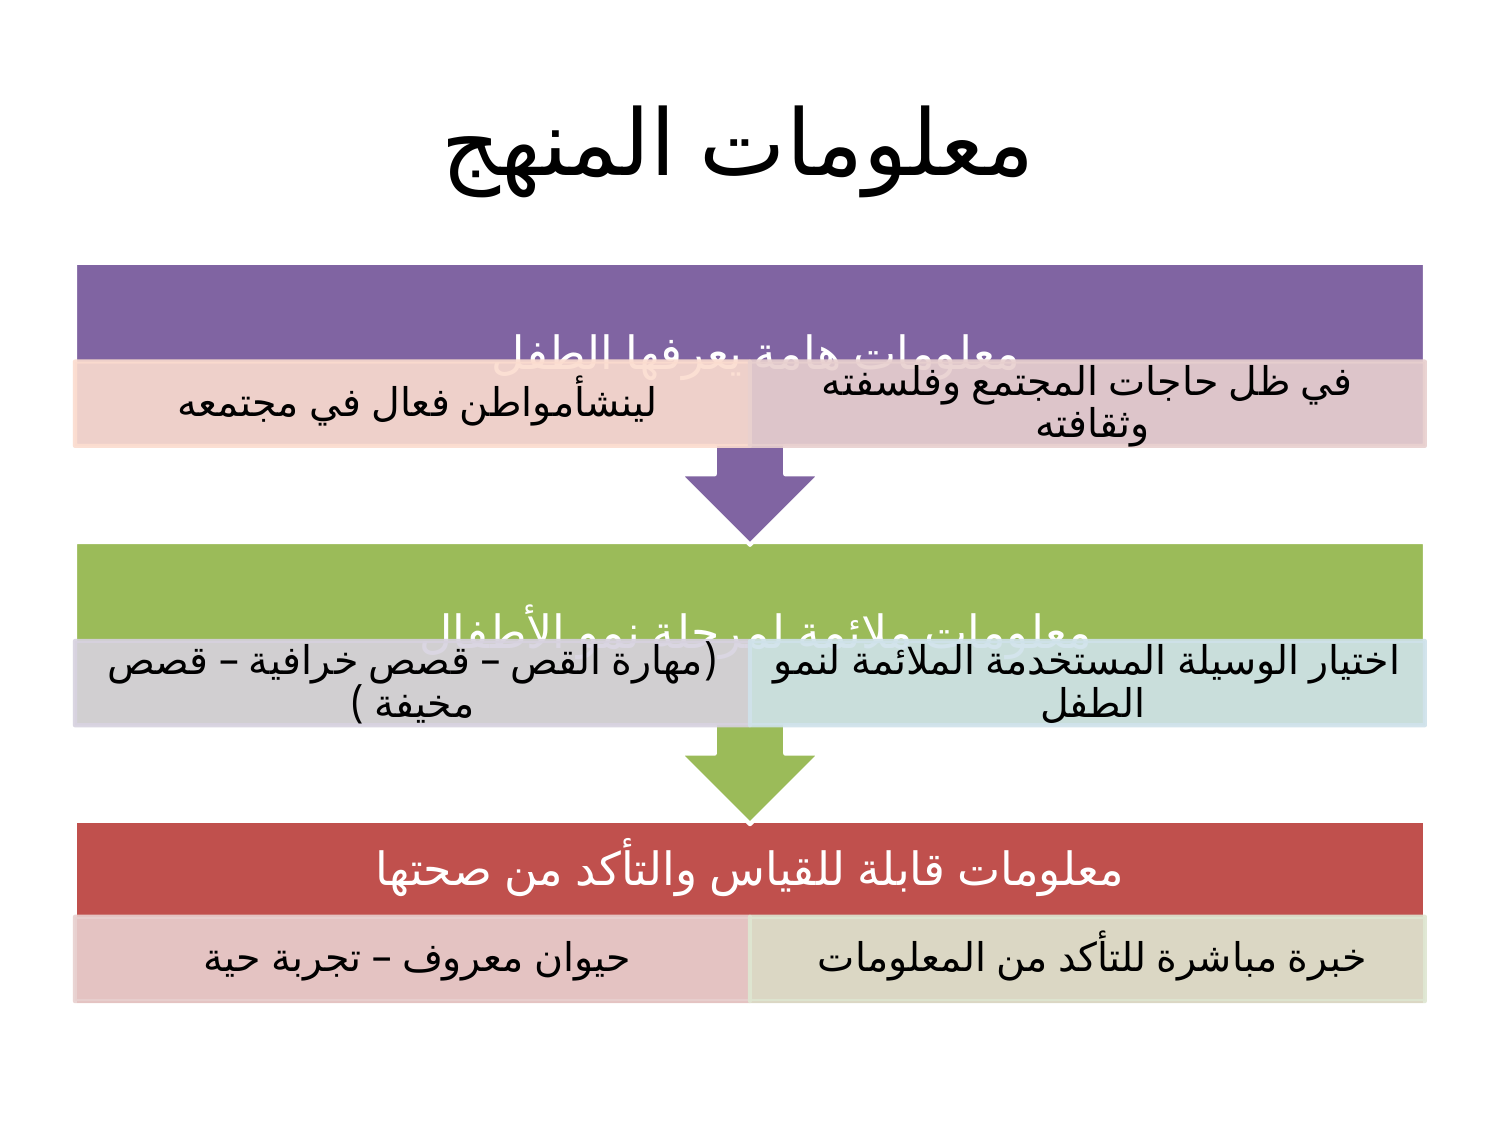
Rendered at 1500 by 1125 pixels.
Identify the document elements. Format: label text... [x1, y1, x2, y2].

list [74, 262, 1426, 1006]
title معلومات المنهج [75, 45, 1425, 233]
